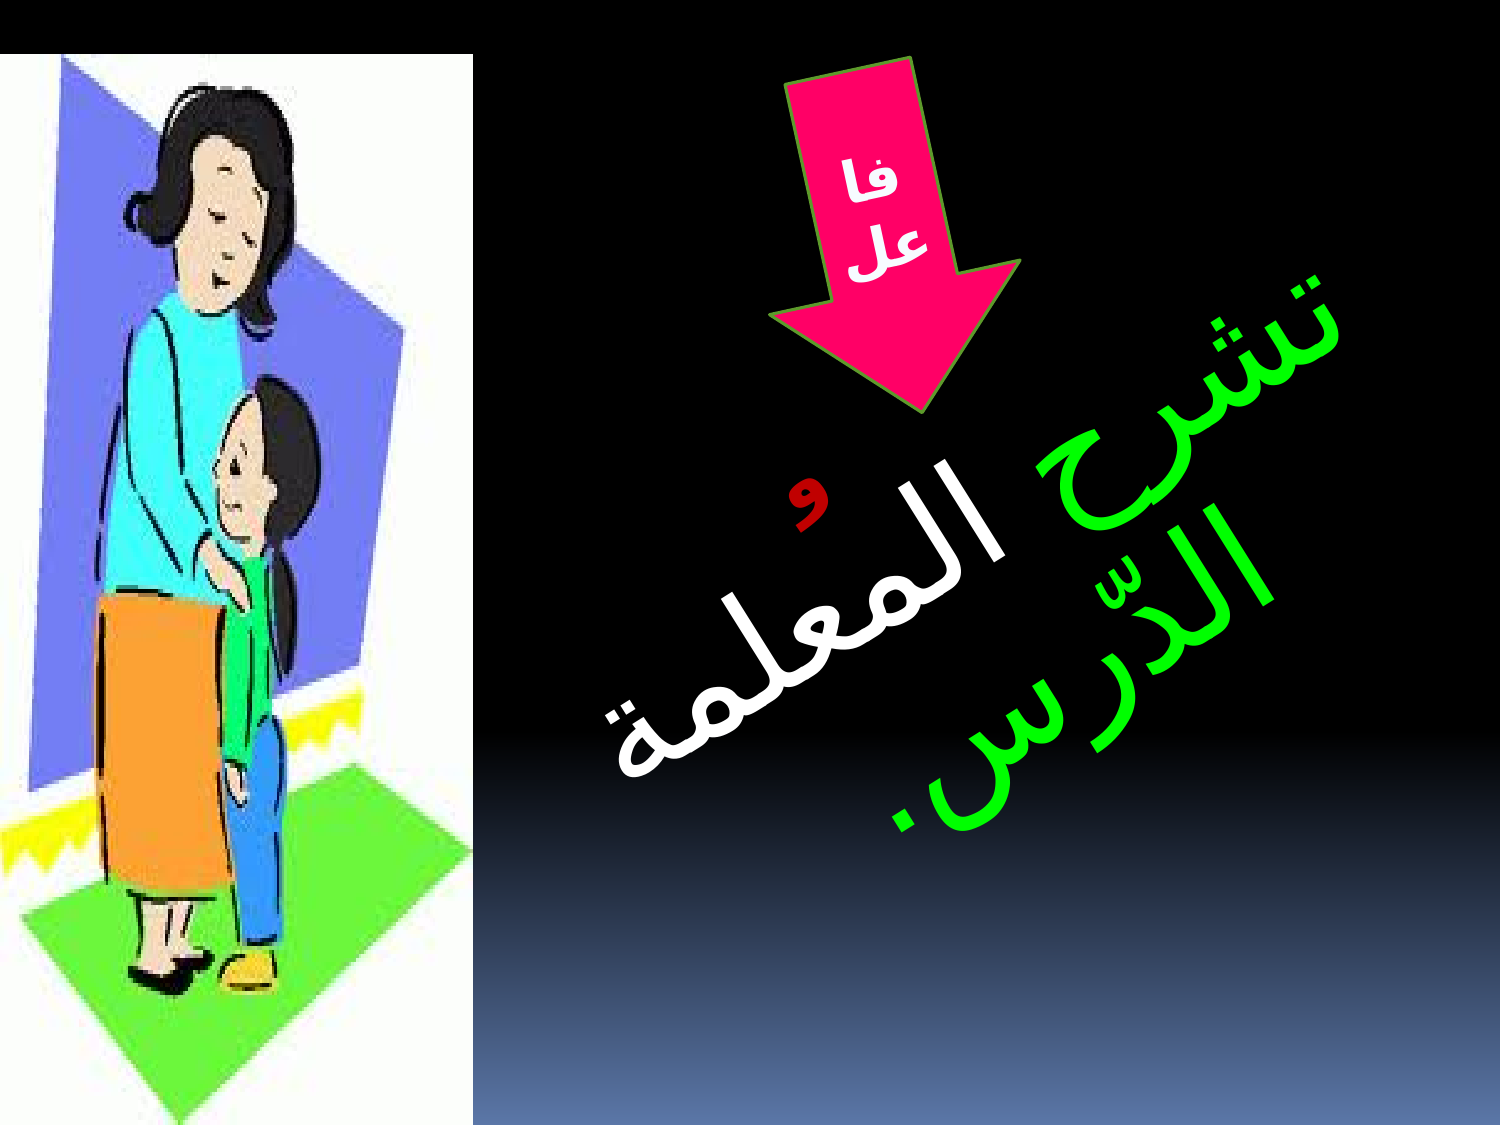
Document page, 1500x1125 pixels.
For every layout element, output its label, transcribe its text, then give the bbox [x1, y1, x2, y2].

text_box و [748, 414, 857, 534]
text_box تشرح المعلمة الدّرس. [483, 125, 1500, 1055]
text_box فاعل [768, 55, 1022, 414]
picture [0, 54, 473, 1125]
